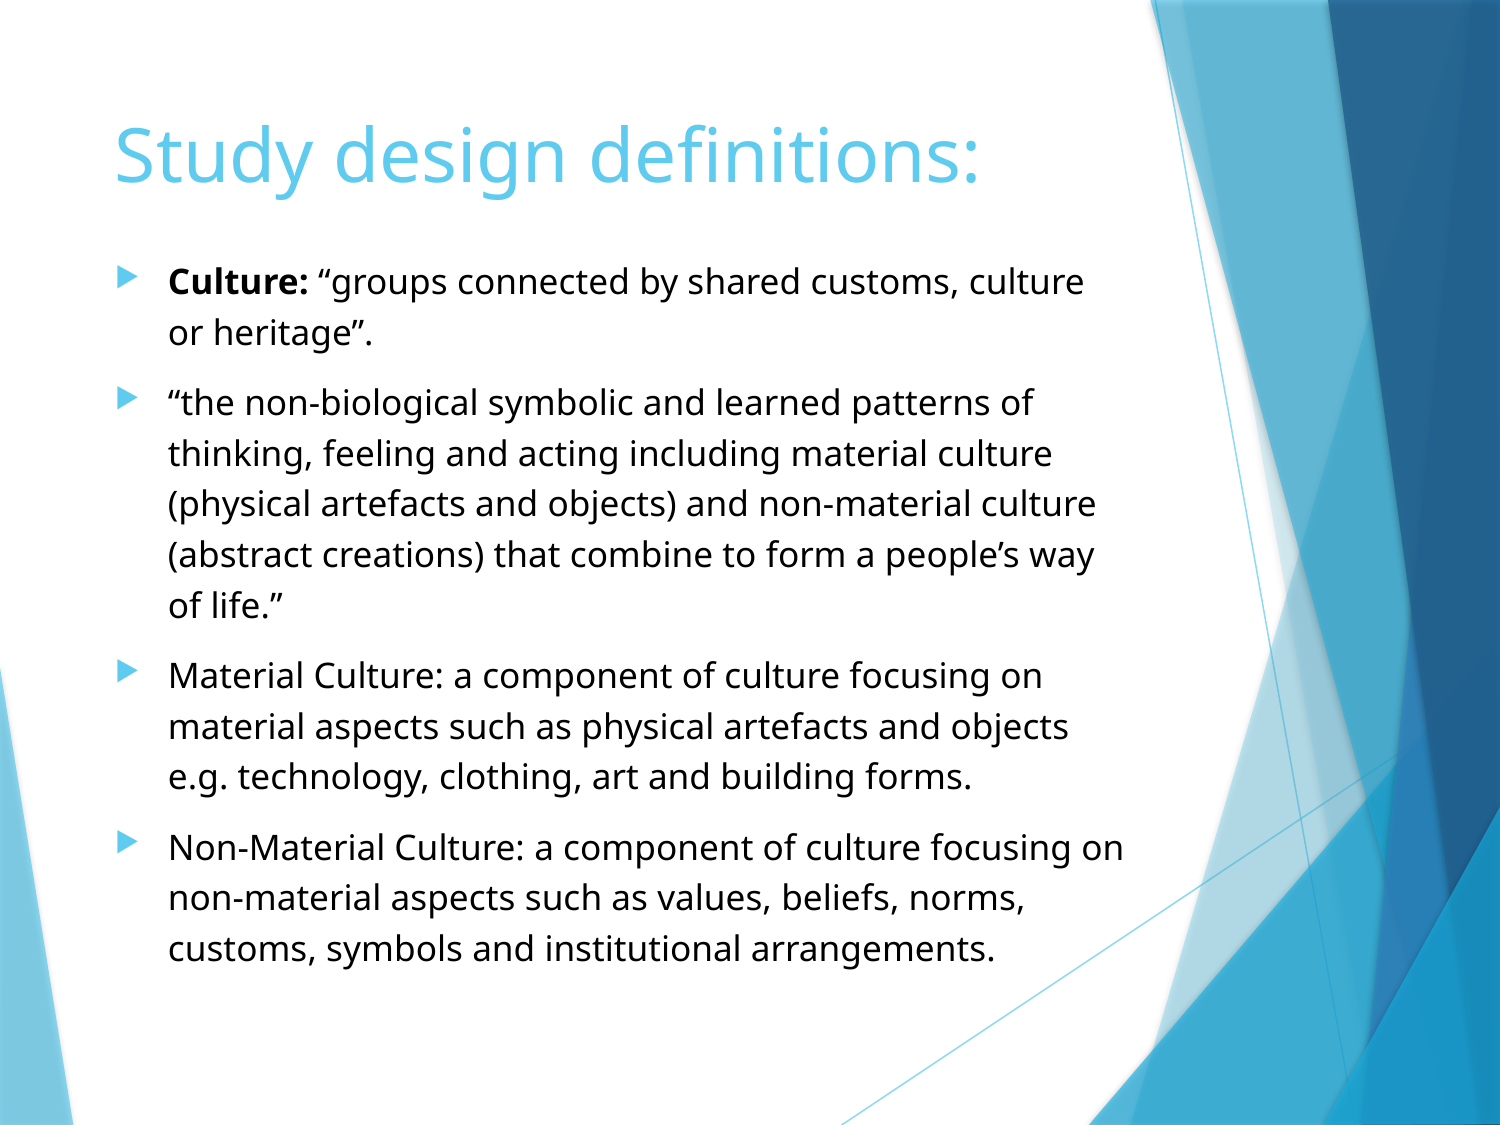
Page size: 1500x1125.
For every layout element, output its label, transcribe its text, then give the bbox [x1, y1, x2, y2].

list Culture: “groups connected by shared customs, culture or heritage”. “the non-biological symbolic and learned patterns of thinking, feeling and acting including material culture (physical artefacts and objects) and non-material culture (abstract creations) that combine to form a people’s way of life.” Material Culture: a component of culture focusing on material aspects such as physical artefacts and objects e.g. technology, clothing, art and building forms. Non-Material Culture: a component of culture focusing on non-material aspects such as values, beliefs, norms, customs, symbols and institutional arrangements. [99, 243, 1142, 991]
title Study design definitions: [99, 99, 1142, 243]
